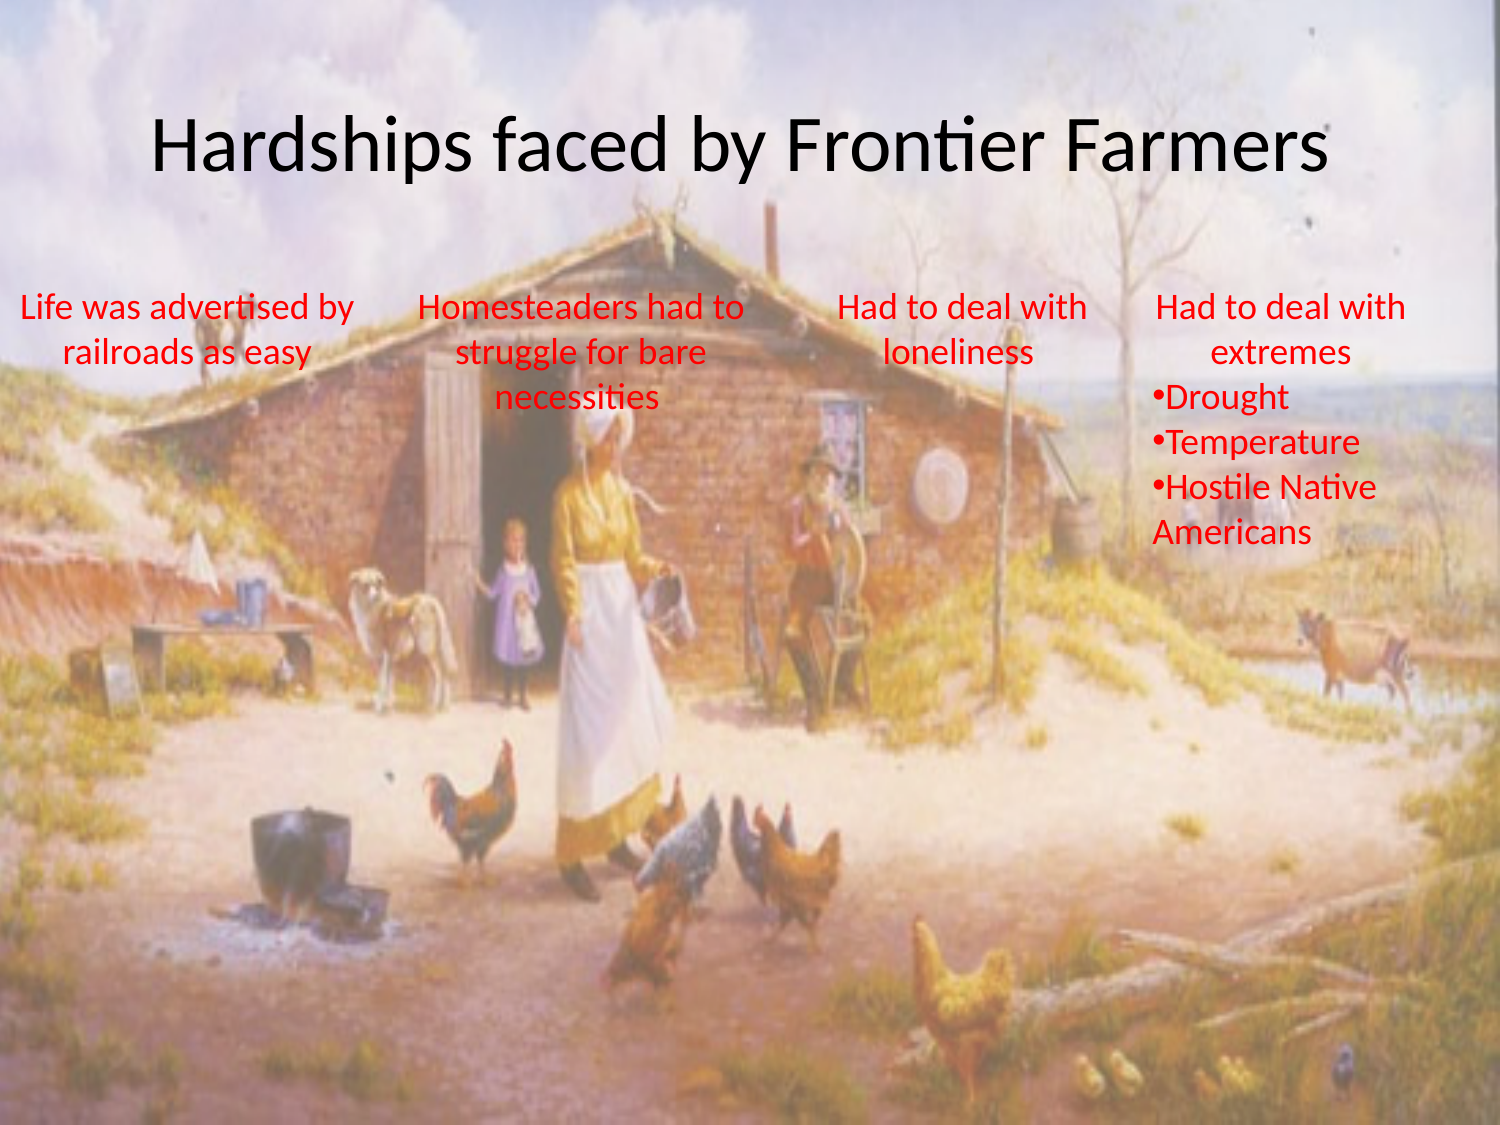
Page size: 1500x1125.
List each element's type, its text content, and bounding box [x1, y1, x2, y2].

text_box Homesteaders had to struggle for bare necessities [375, 274, 788, 425]
text_box Had to deal with extremes Drought Temperature Hostile Native Americans [1137, 274, 1425, 560]
text_box Had to deal with loneliness [787, 274, 1137, 380]
title Hardships faced by Frontier Farmers [75, 45, 1425, 233]
text_box Life was advertised by railroads as easy [0, 274, 375, 380]
